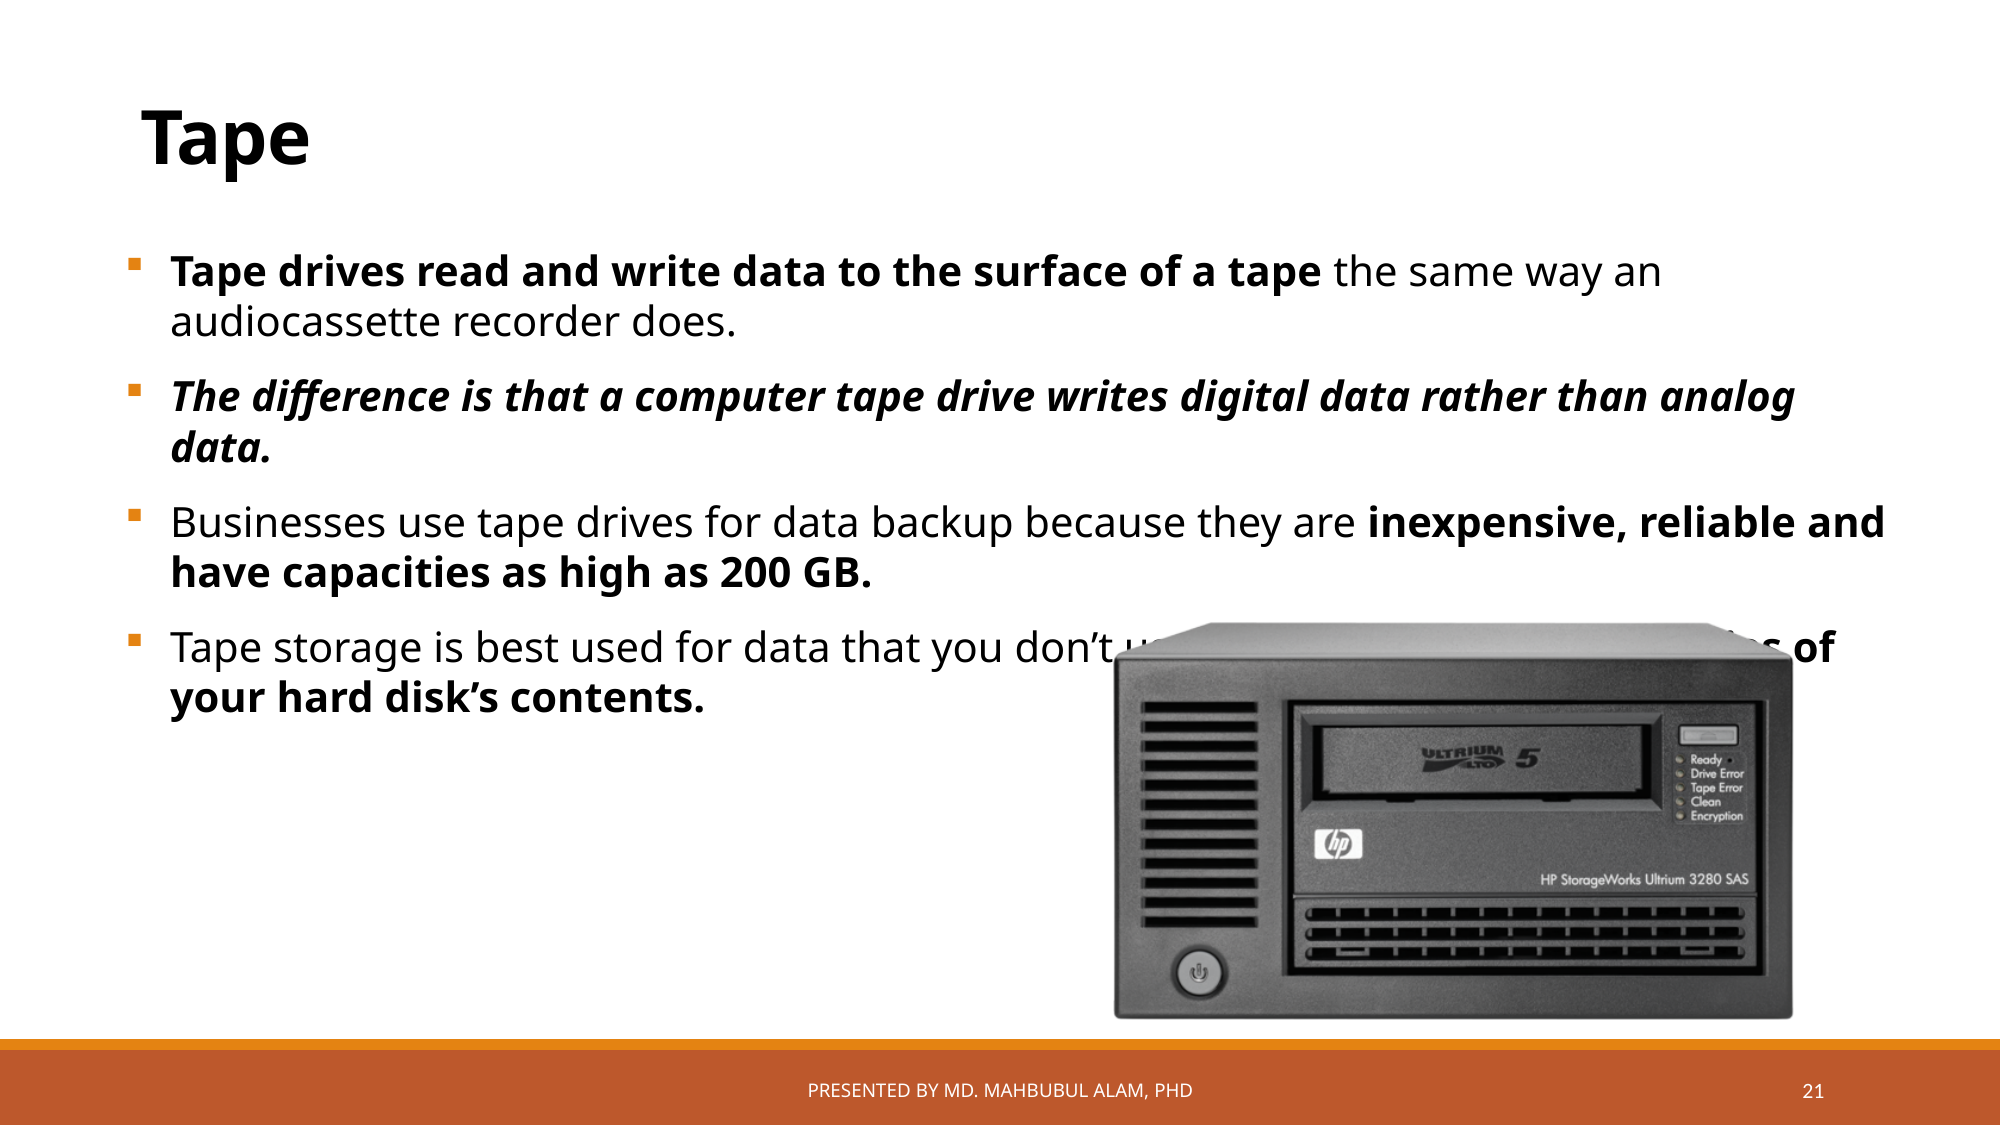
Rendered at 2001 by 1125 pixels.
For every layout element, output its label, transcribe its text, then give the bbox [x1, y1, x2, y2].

footer Presented by Md. Mahbubul Alam, PhD [604, 1059, 1396, 1120]
slide_number 21 [1624, 1059, 1840, 1120]
title Tape [125, 87, 1830, 188]
picture [1111, 564, 1795, 1078]
list Tape drives read and write data to the surface of a tape the same way an audiocassette recorder does. The difference is that a computer tape drive writes digital data rather than analog data. Businesses use tape drives for data backup because they are inexpensive, reliable and have capacities as high as 200 GB. Tape storage is best used for data that you don’t use often, such as backup copies of your hard disk’s contents. [125, 237, 1900, 1027]
